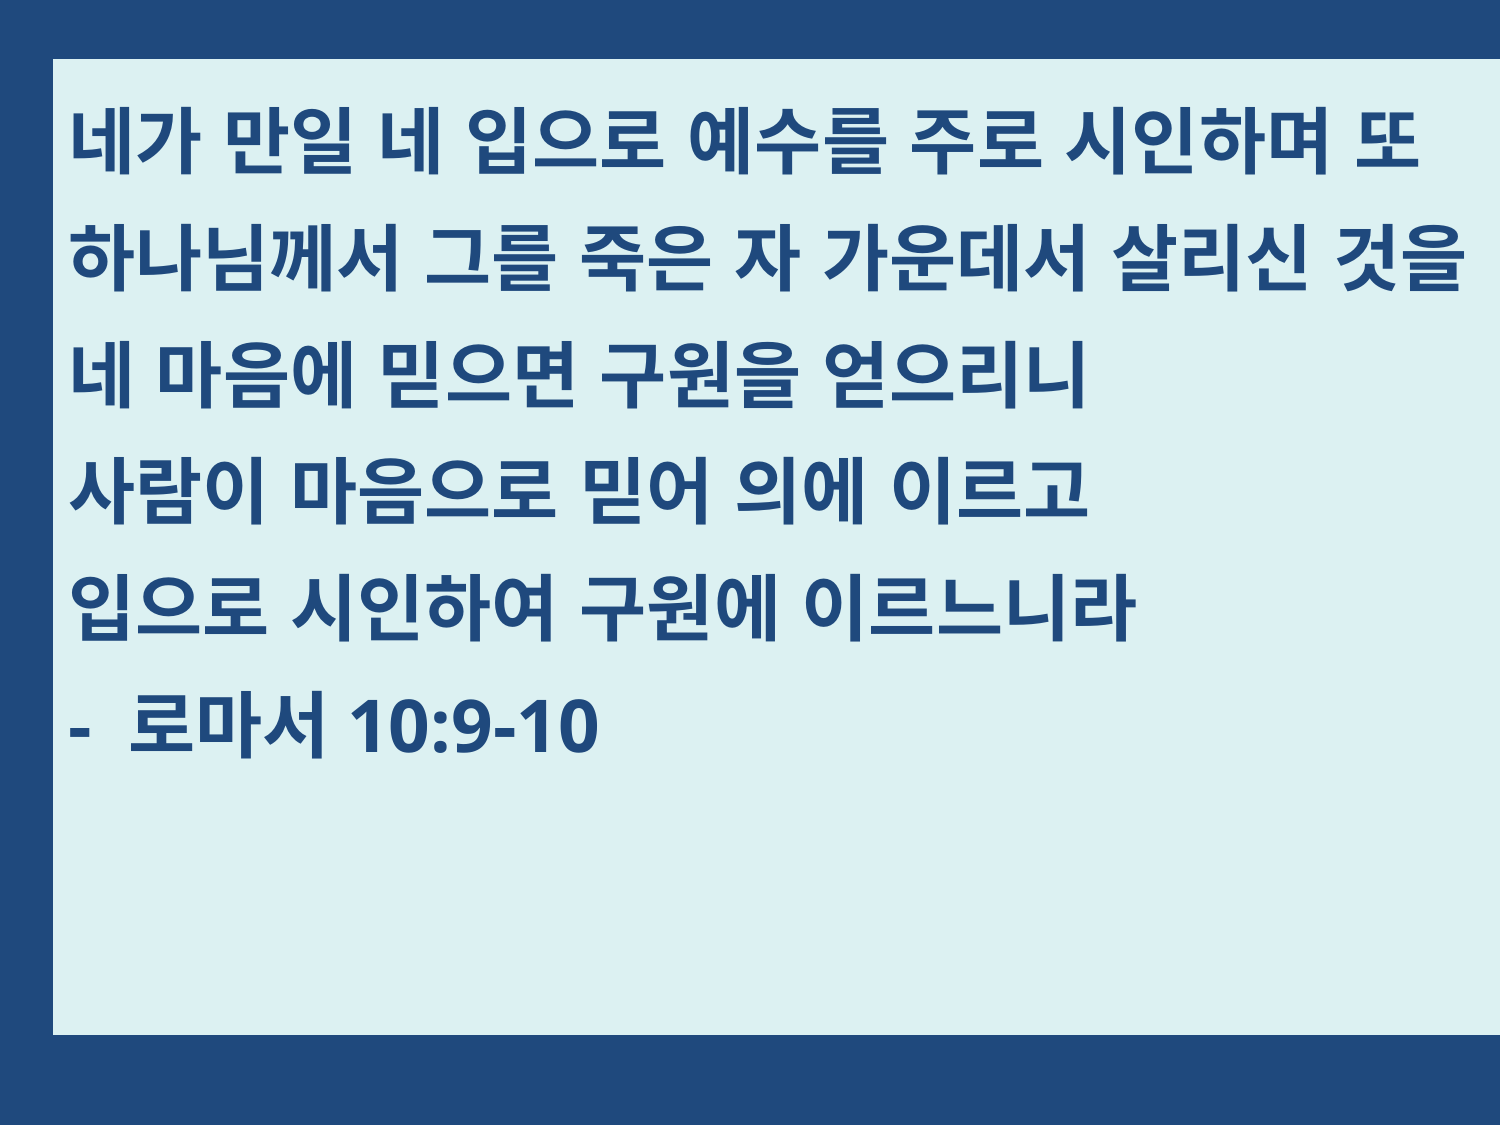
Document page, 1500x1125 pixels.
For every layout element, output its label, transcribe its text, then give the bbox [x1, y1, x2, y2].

title 네가 만일 네 입으로 예수를 주로 시인하며 또 하나님께서 그를 죽은 자 가운데서 살리신 것을 네 마음에 믿으면 구원을 얻으리니 사람이 마음으로 믿어 의에 이르고 입으로 시인하여 구원에 이르느니라 - 로마서10:9-10 [53, 59, 1500, 1035]
